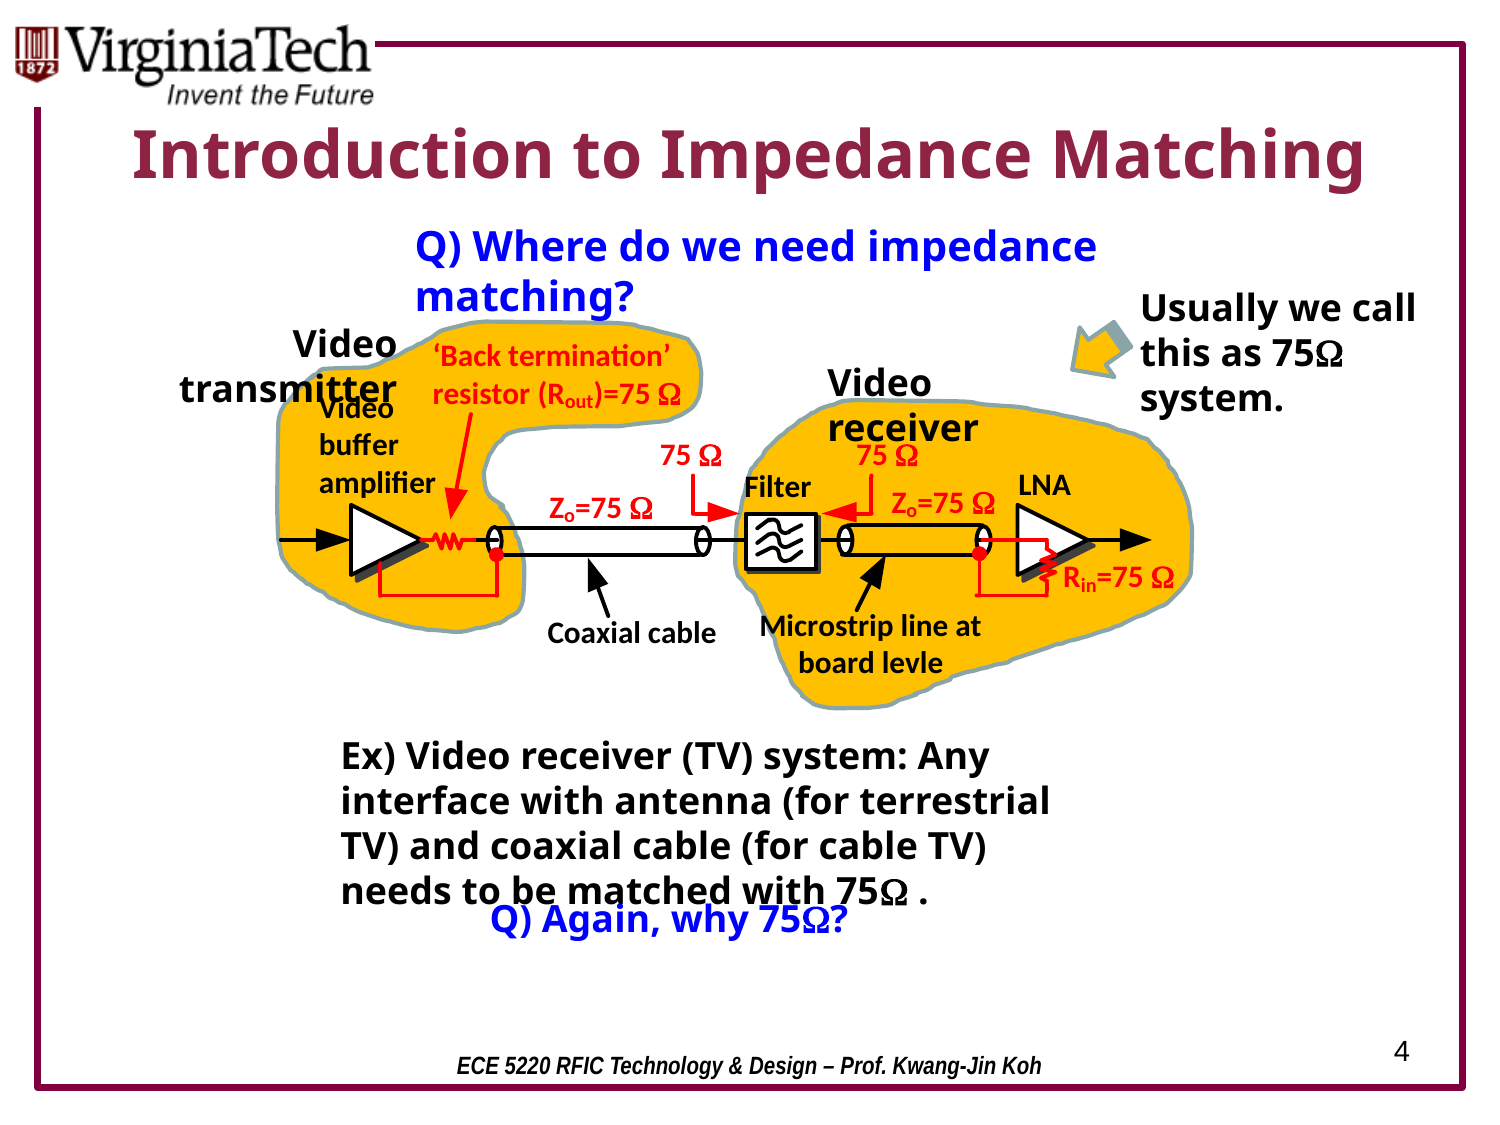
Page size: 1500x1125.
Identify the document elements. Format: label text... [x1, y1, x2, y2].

text_box [800, 697, 916, 711]
text_box [1184, 486, 1195, 589]
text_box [274, 329, 1180, 688]
text_box Usually we call this as 75W system. [1124, 276, 1438, 426]
text_box [1102, 319, 1120, 327]
text_box Ex) Video receiver (TV) system: Any interface with antenna (for terrestrial TV) and coaxial cable (for cable TV) needs to be matched with 75W . [325, 724, 1076, 920]
text_box Q) Where do we need impedance matching? [399, 212, 1150, 327]
title Introduction to Impedance Matching [75, 104, 1425, 213]
text_box Q) Again, why 75W? [424, 887, 913, 948]
text_box Video transmitter [112, 312, 413, 418]
slide_number 4 [1074, 1024, 1425, 1103]
picture [15, 24, 375, 107]
